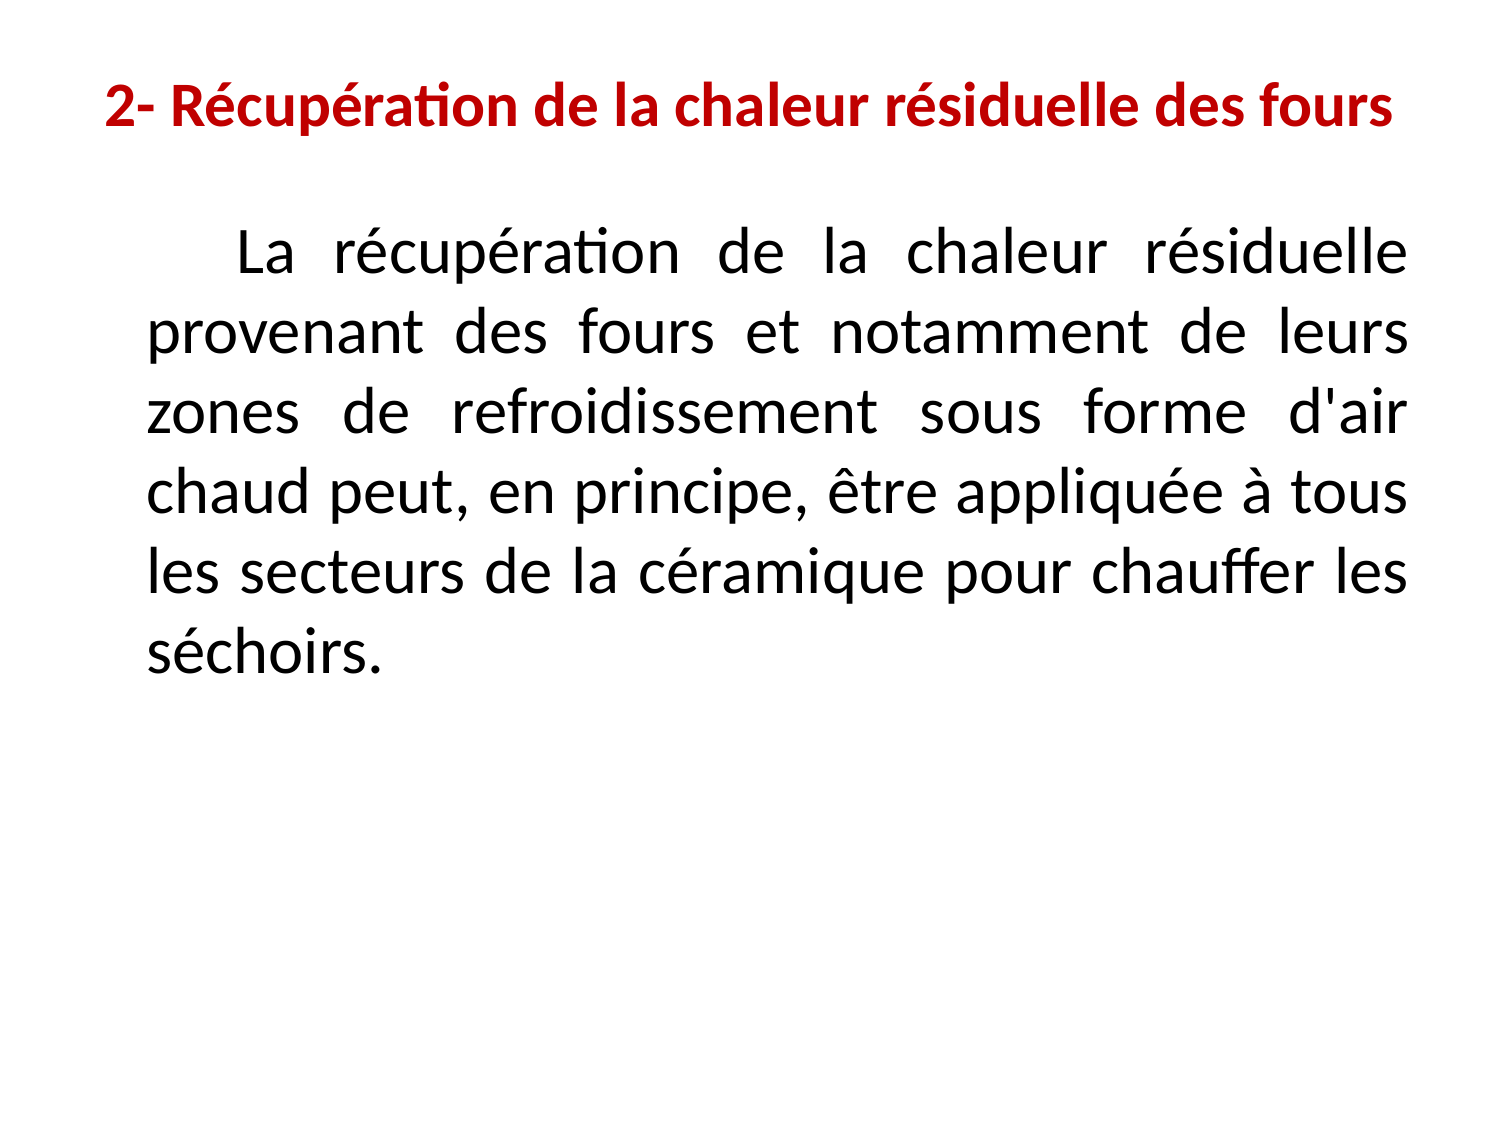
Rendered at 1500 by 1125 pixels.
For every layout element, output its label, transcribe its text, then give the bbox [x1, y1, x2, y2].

list La récupération de la chaleur résiduelle provenant des fours et notamment de leurs zones de refroidissement sous forme d'air chaud peut, en principe, être appliquée à tous les secteurs de la céramique pour chauffer les séchoirs. [75, 199, 1425, 1005]
title 2- Récupération de la chaleur résiduelle des fours [75, 45, 1425, 199]
